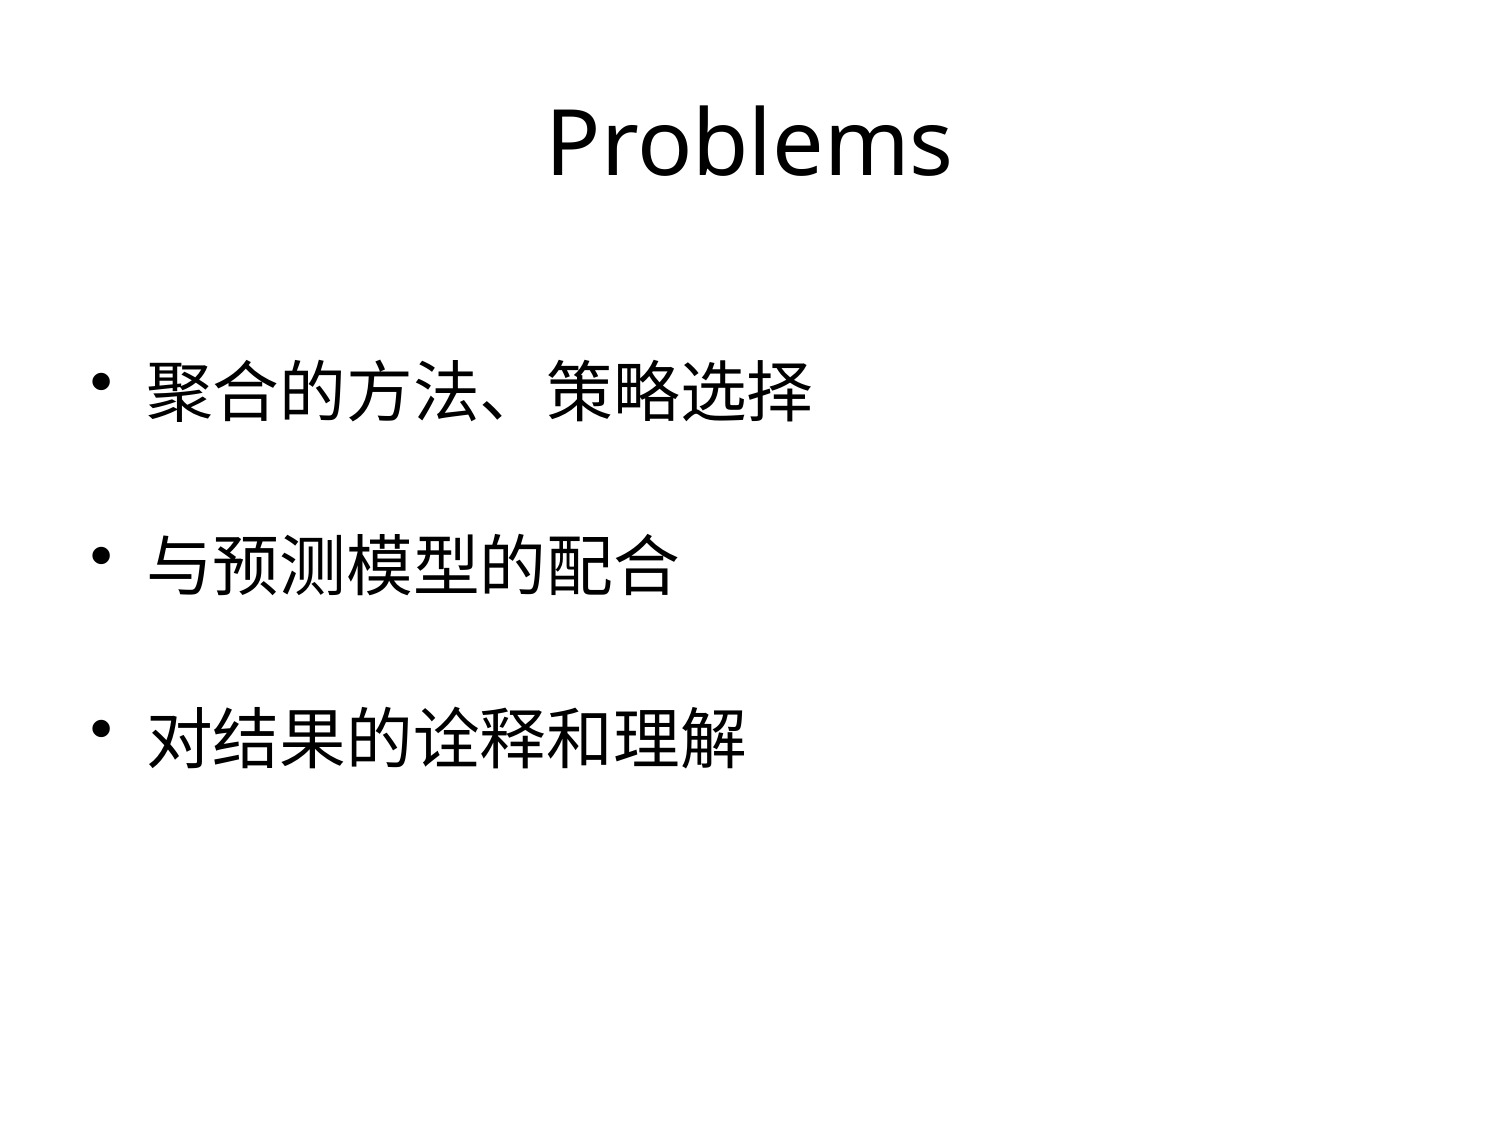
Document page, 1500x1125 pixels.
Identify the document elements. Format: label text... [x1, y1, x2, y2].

title Problems [75, 45, 1425, 233]
list 聚合的方法、策略选择 与预测模型的配合 对结果的诠释和理解 [75, 262, 1425, 1005]
